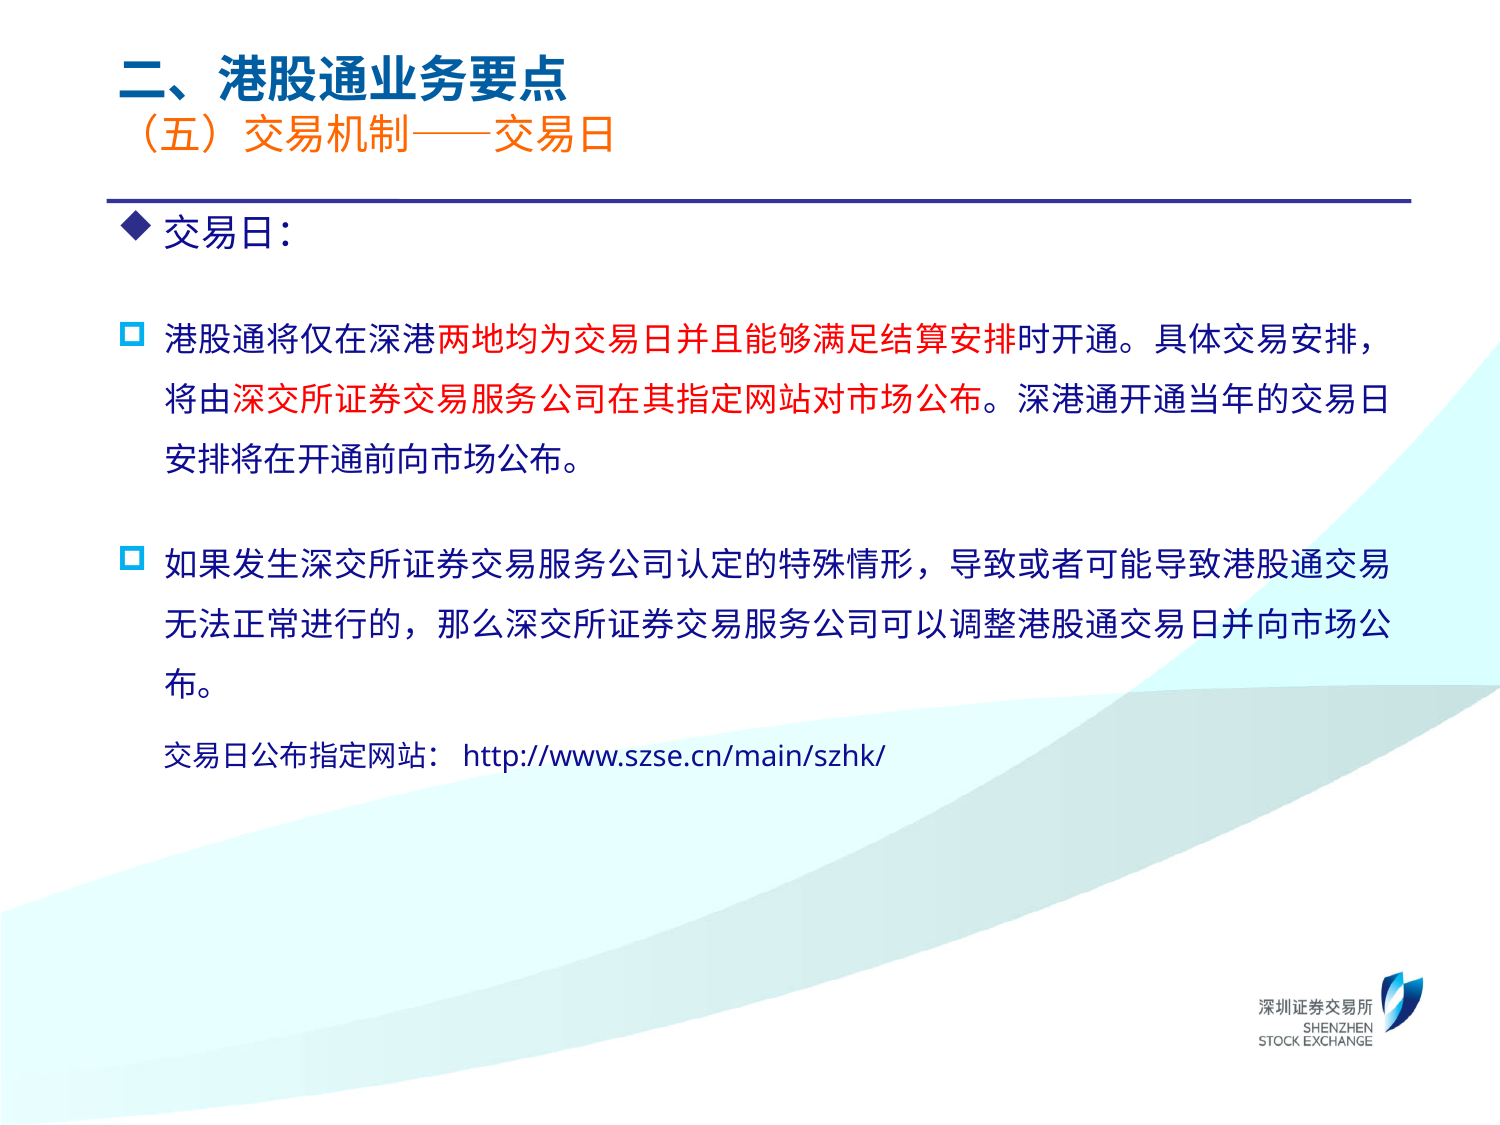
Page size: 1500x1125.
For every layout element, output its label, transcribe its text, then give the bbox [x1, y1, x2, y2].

text_box 交易日： 港股通将仅在深港两地均为交易日并且能够满足结算安排时开通。具体交易安排，将由深交所证券交易服务公司在其指定网站对市场公布。深港通开通当年的交易日安排将在开通前向市场公布。 如果发生深交所证券交易服务公司认定的特殊情形，导致或者可能导致港股通交易无法正常进行的，那么深交所证券交易服务公司可以调整港股通交易日并向市场公布。 交易日公布指定网站：http://www.szse.cn/main/szhk/ [102, 201, 1408, 1060]
text_box 二、港股通业务要点 （五）交易机制——交易日 [106, 42, 1182, 164]
picture [0, 0, 1500, 1125]
